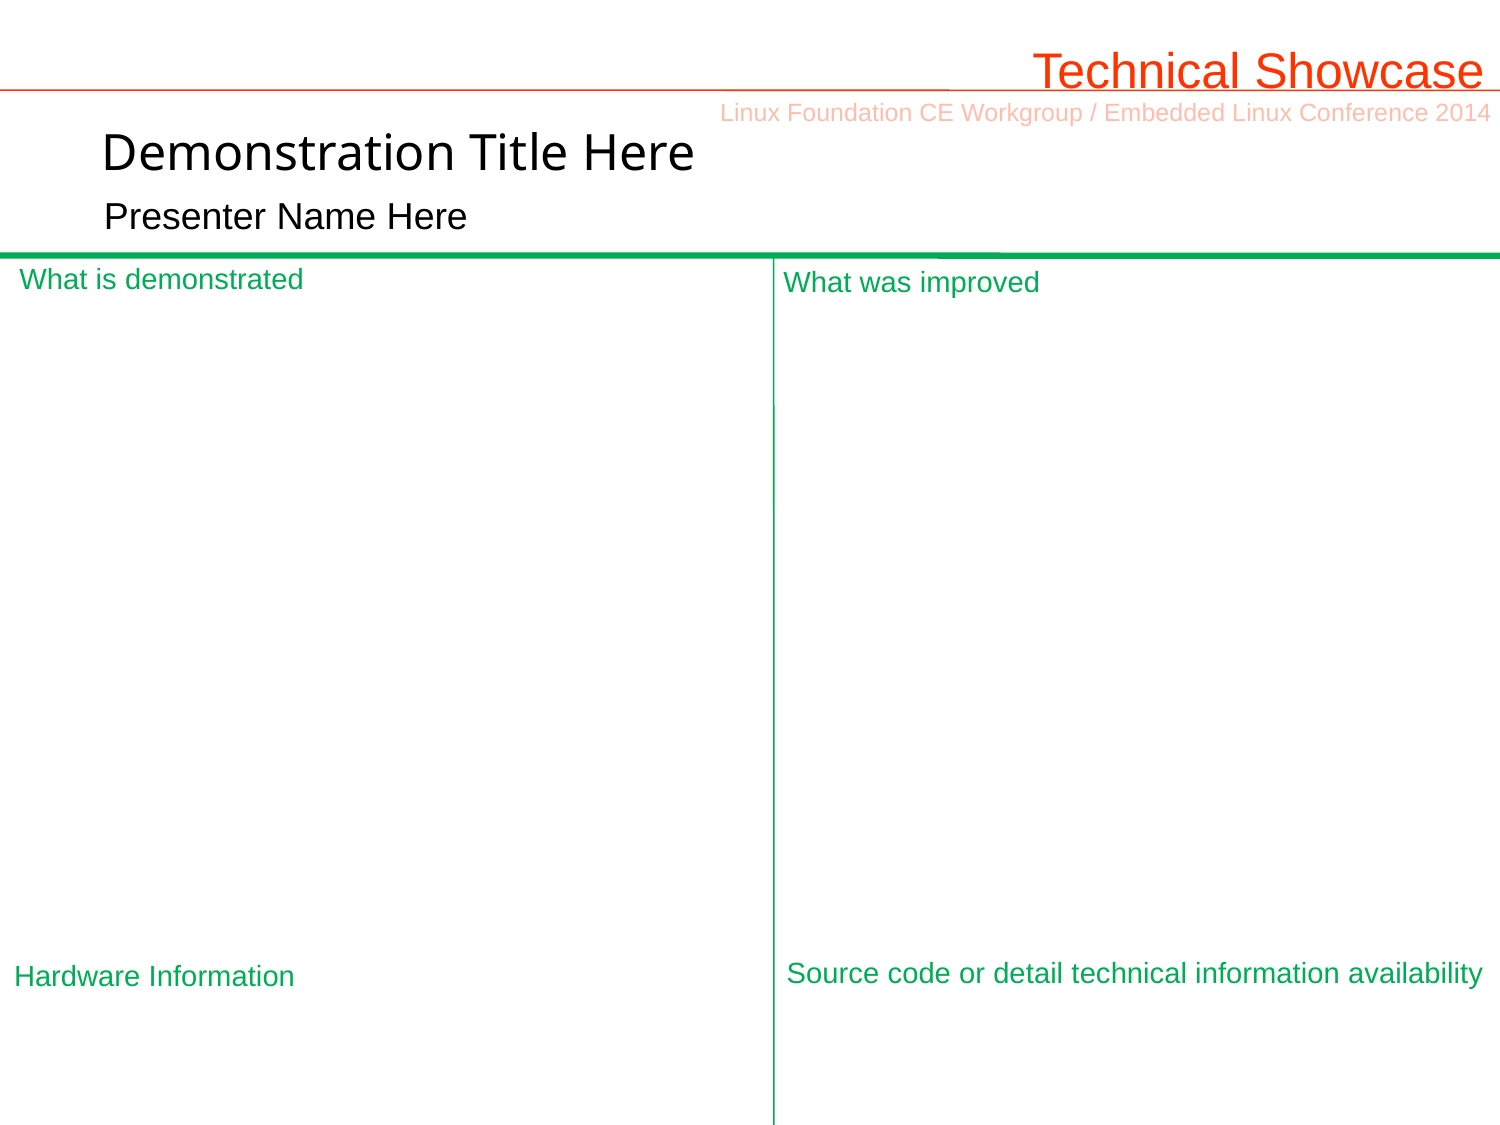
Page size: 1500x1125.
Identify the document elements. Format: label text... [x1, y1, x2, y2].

text_box Presenter Name Here [89, 184, 483, 245]
text_box Demonstration Title Here [86, 113, 808, 189]
